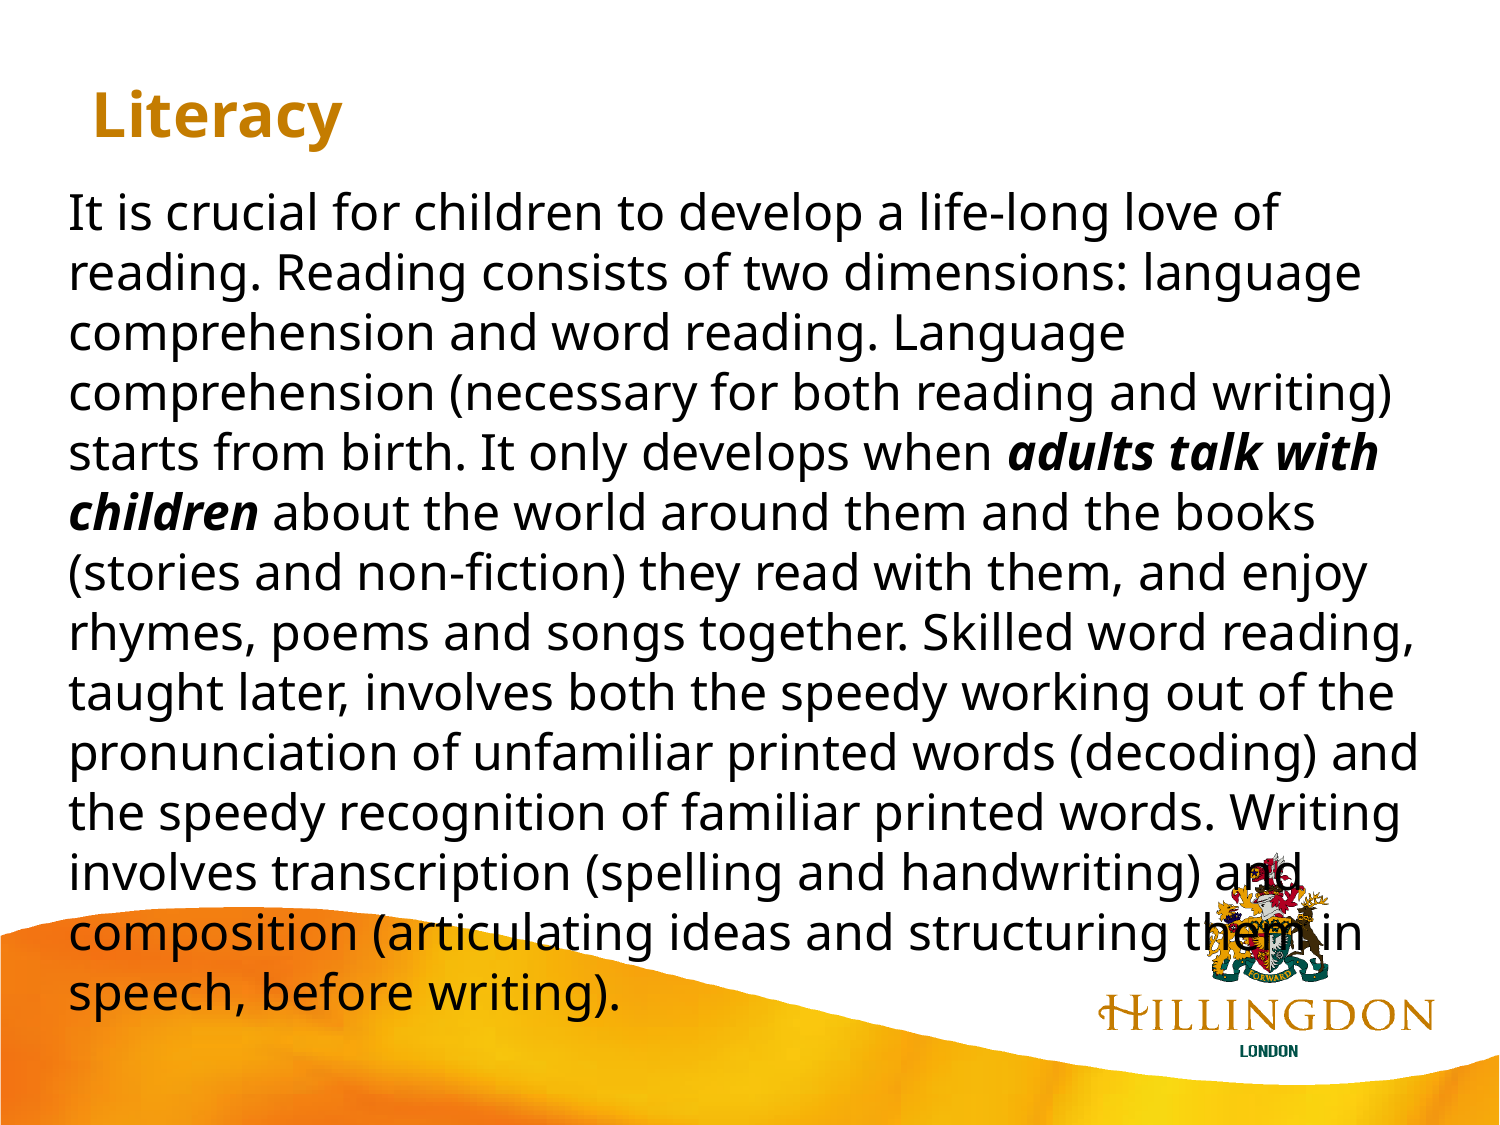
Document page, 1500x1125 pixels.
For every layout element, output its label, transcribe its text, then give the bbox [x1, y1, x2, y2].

picture [0, 0, 1500, 1125]
title Literacy [76, 19, 1352, 172]
list It is crucial for children to develop a life-long love of reading. Reading consists of two dimensions: language comprehension and word reading. Language comprehension (necessary for both reading and writing) starts from birth. It only develops when adults talk with children about the world around them and the books (stories and non-fiction) they read with them, and enjoy rhymes, poems and songs together. Skilled word reading, taught later, involves both the speedy working out of the pronunciation of unfamiliar printed words (decoding) and the speedy recognition of familiar printed words. Writing involves transcription (spelling and handwriting) and composition (articulating ideas and structuring them in speech, before writing). [53, 172, 1459, 686]
